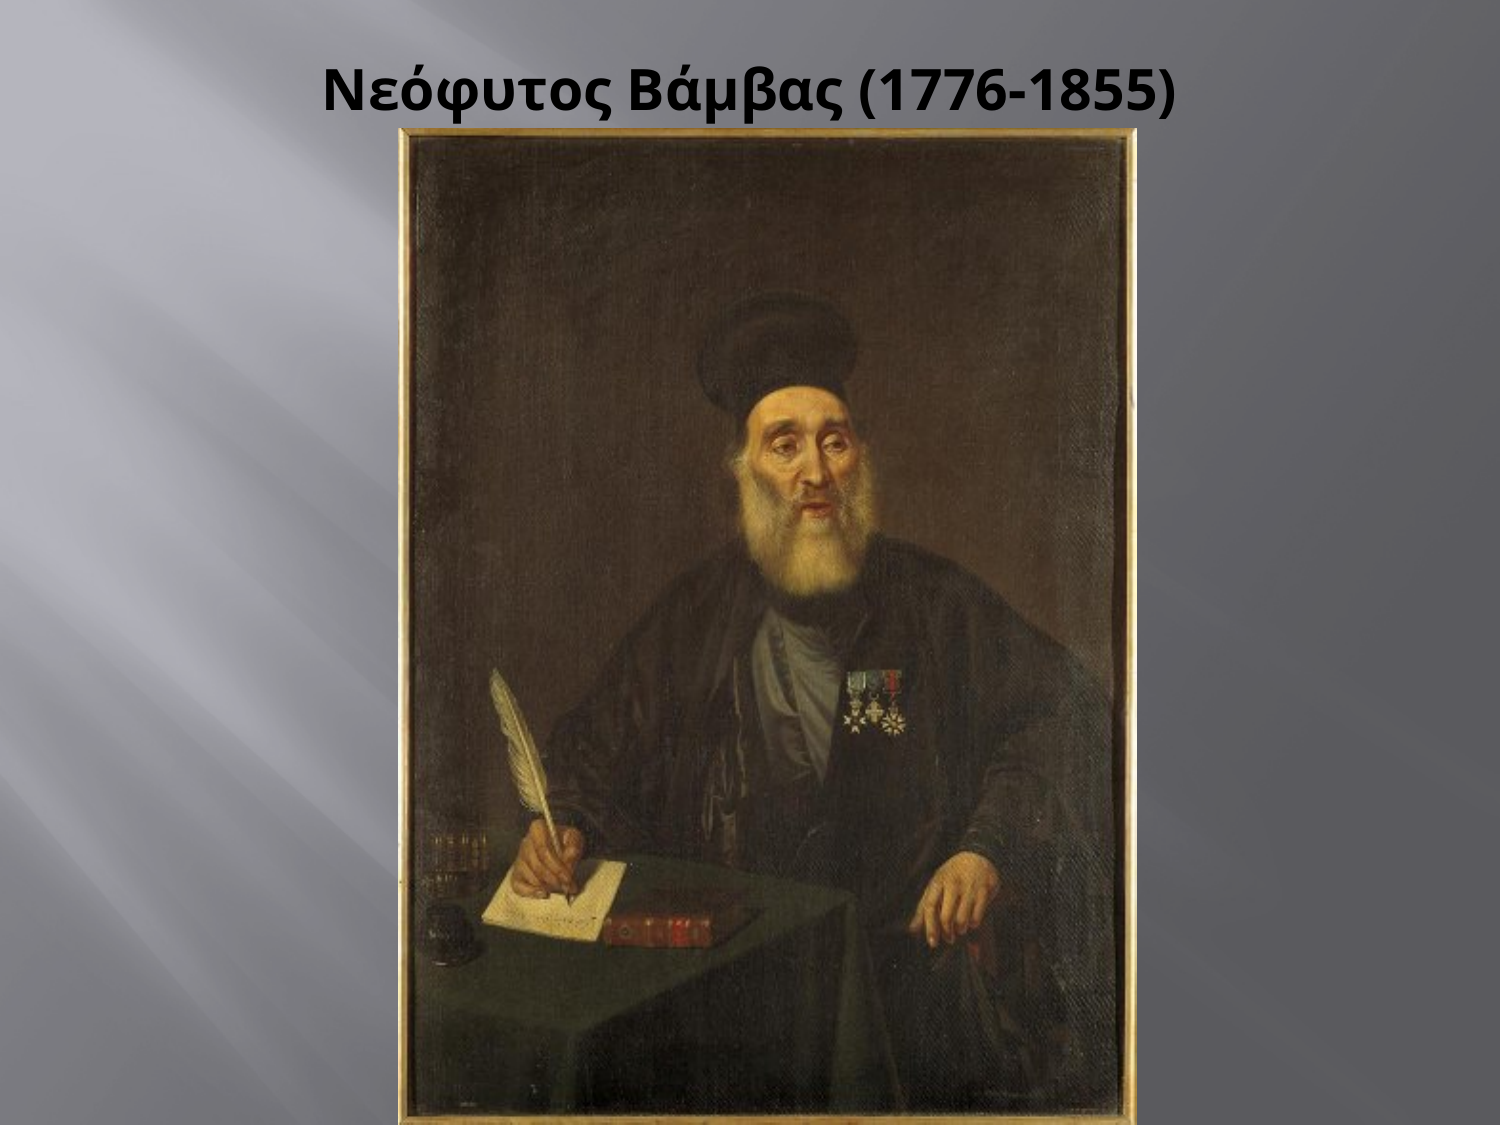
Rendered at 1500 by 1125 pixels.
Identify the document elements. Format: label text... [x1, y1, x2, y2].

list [398, 128, 1137, 1125]
title Νεόφυτος Βάμβας (1776-1855) [75, 45, 1425, 129]
